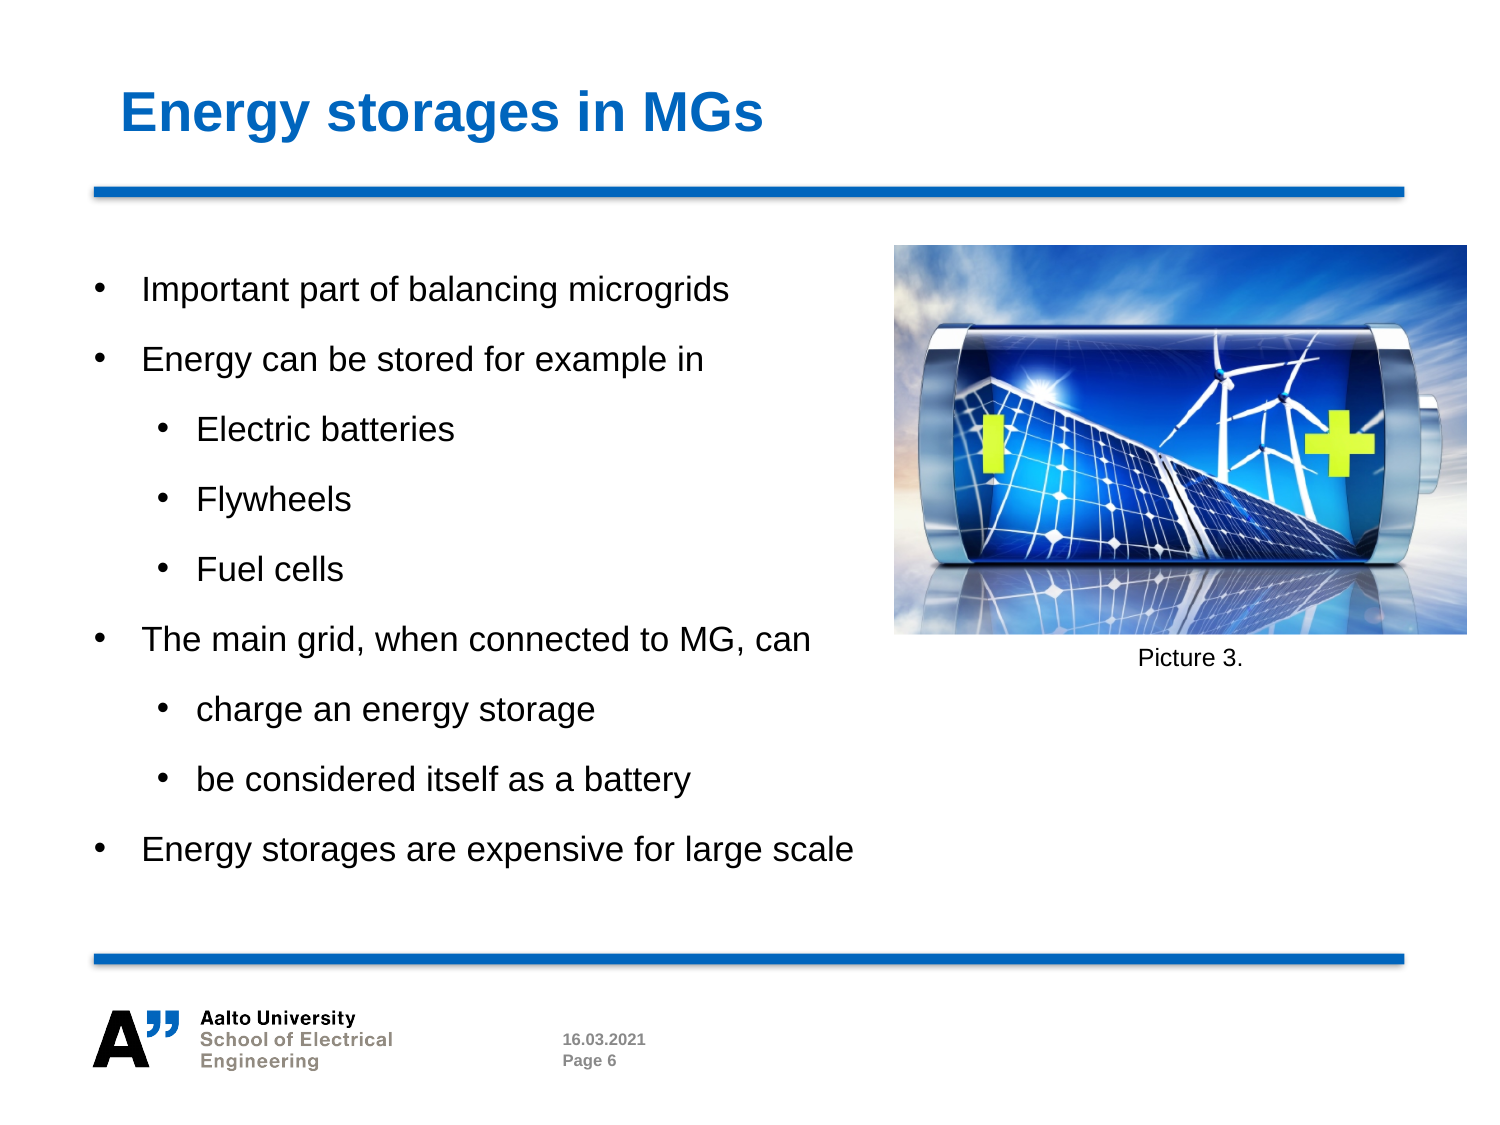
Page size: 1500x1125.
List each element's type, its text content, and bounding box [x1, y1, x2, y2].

title Energy storages in MGs [120, 75, 1096, 183]
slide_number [562, 1029, 816, 1050]
text_box Picture 3. [1122, 643, 1265, 680]
list Important part of balancing microgrids Energy can be stored for example in Electric batteries Flywheels Fuel cells The main grid, when connected to MG, can charge an energy storage be considered itself as a battery Energy storages are expensive for large scale [93, 245, 864, 925]
picture [35, 953, 449, 1125]
picture [894, 245, 1467, 635]
slide_number Page 6 [562, 1050, 816, 1071]
